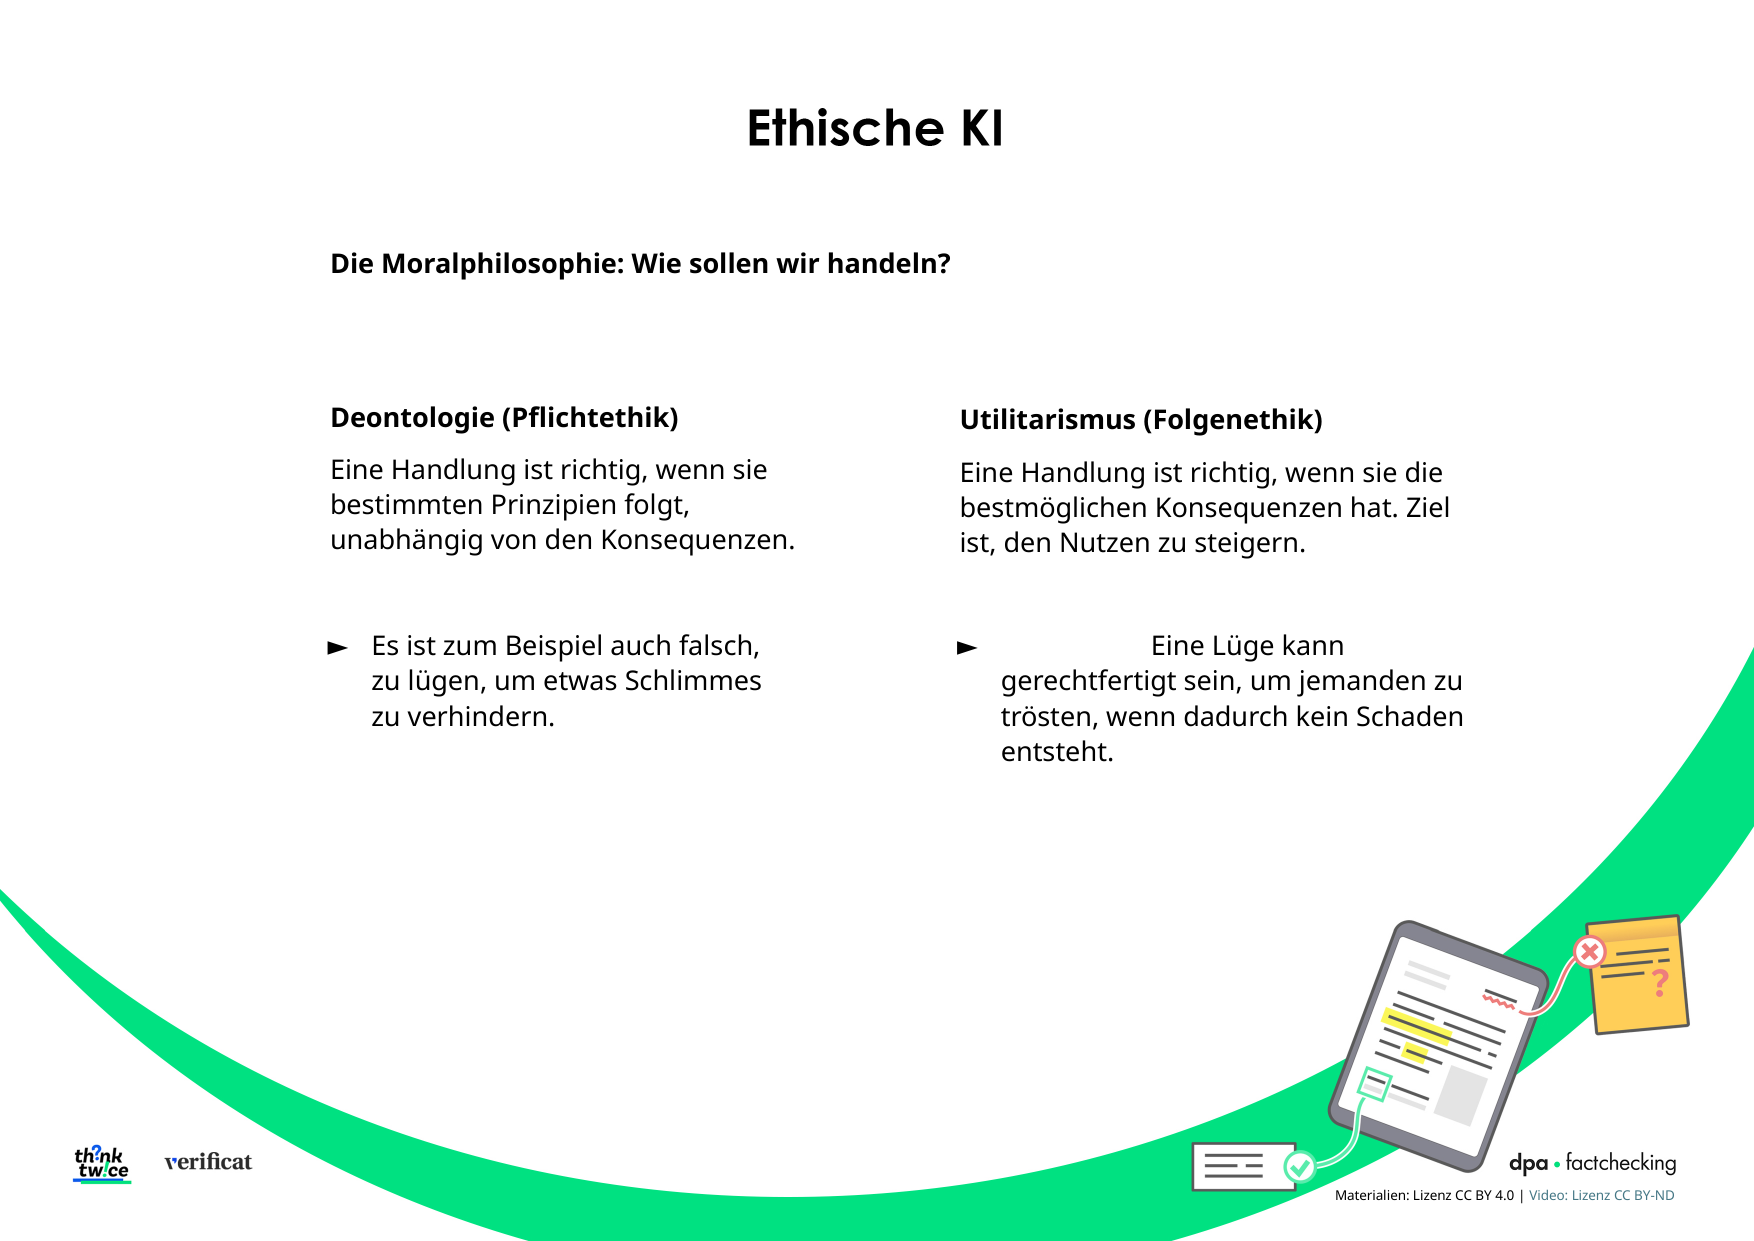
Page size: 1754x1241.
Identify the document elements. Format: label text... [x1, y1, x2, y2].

text_box ► Eine Lüge kann gerechtfertigt sein, um jemanden zu trösten, wenn dadurch kein Schaden entsteht. [942, 617, 1480, 775]
picture [0, 0, 1754, 1241]
text_box Deontologie (Pflichtethik) Eine Handlung ist richtig, wenn sie bestimmten Prinzipien folgt, unabhängig von den Konsequenzen. [315, 389, 853, 563]
text_box Utilitarismus (Folgenethik) Eine Handlung ist richtig, wenn sie die bestmöglichen Konsequenzen hat. Ziel ist, den Nutzen zu steigern. [944, 392, 1480, 566]
text_box ► Es ist zum Beispiel auch falsch, zu lügen, um etwas Schlimmes zu verhindern. [312, 617, 812, 739]
text_box Die Moralphilosophie: Wie sollen wir handeln? [315, 236, 1219, 287]
table_header Materialien: Lizenz CC BY 4.0 | Video: Lizenz CC BY-ND [1236, 1173, 1686, 1224]
